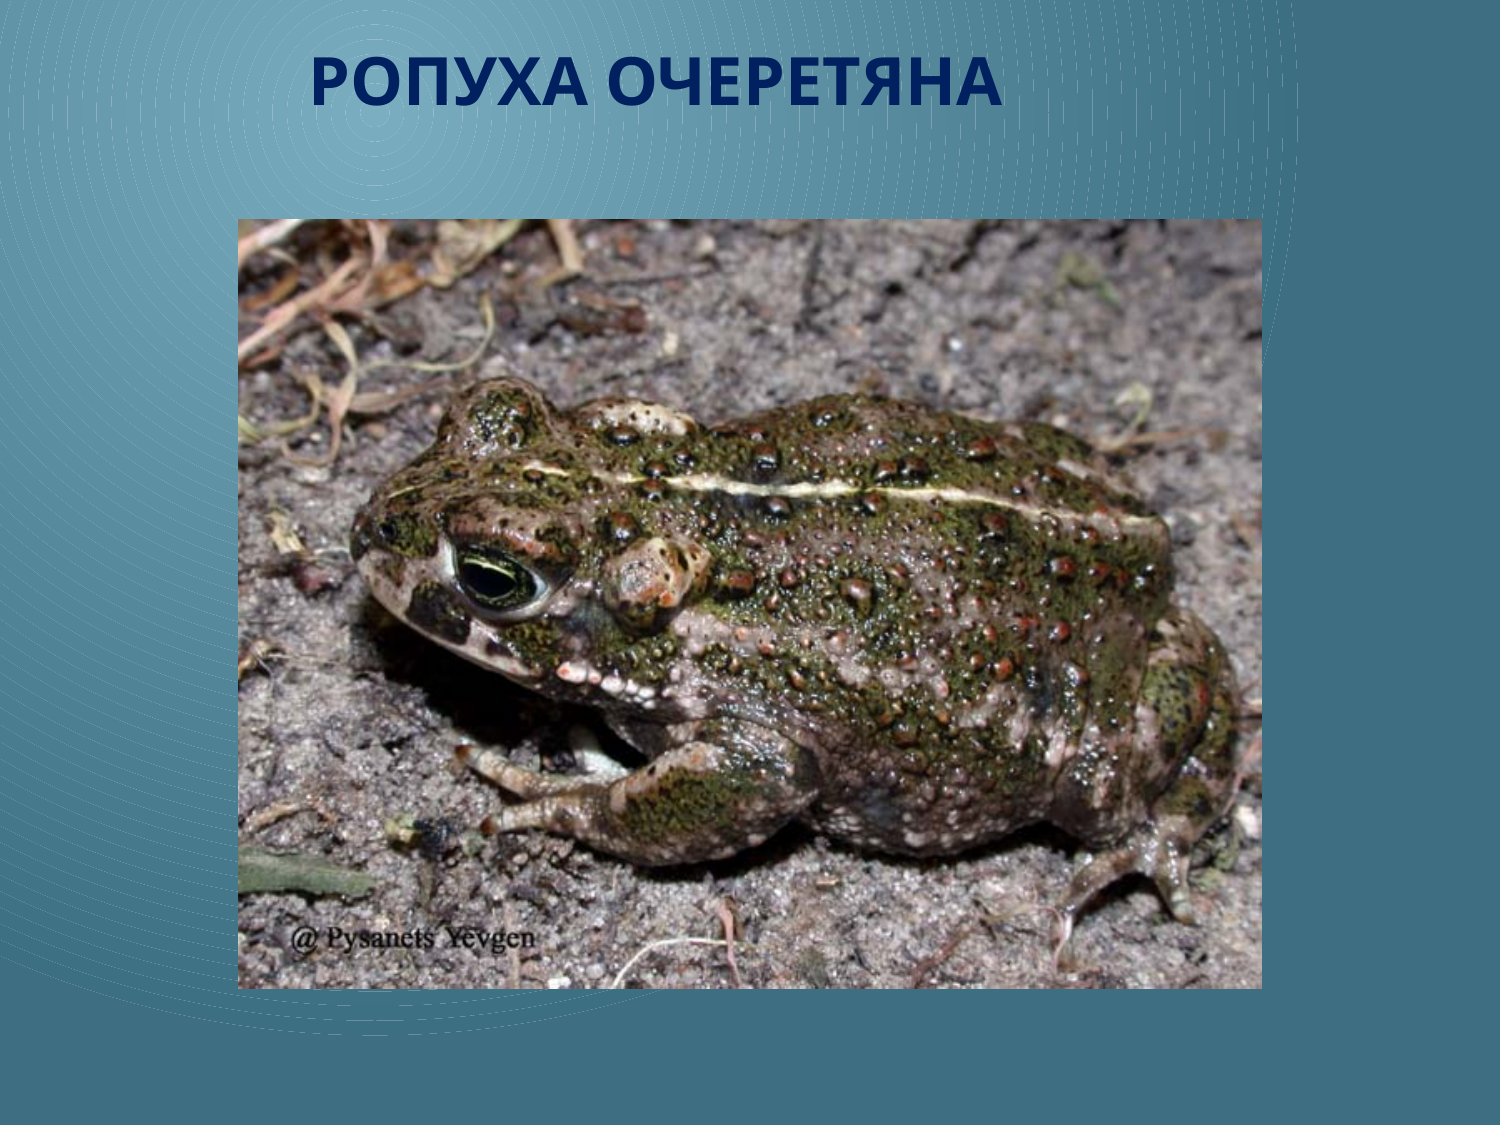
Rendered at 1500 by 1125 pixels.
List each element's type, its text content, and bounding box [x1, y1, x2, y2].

title Ропуха очеретяна [242, 30, 1255, 175]
picture [238, 219, 1262, 989]
